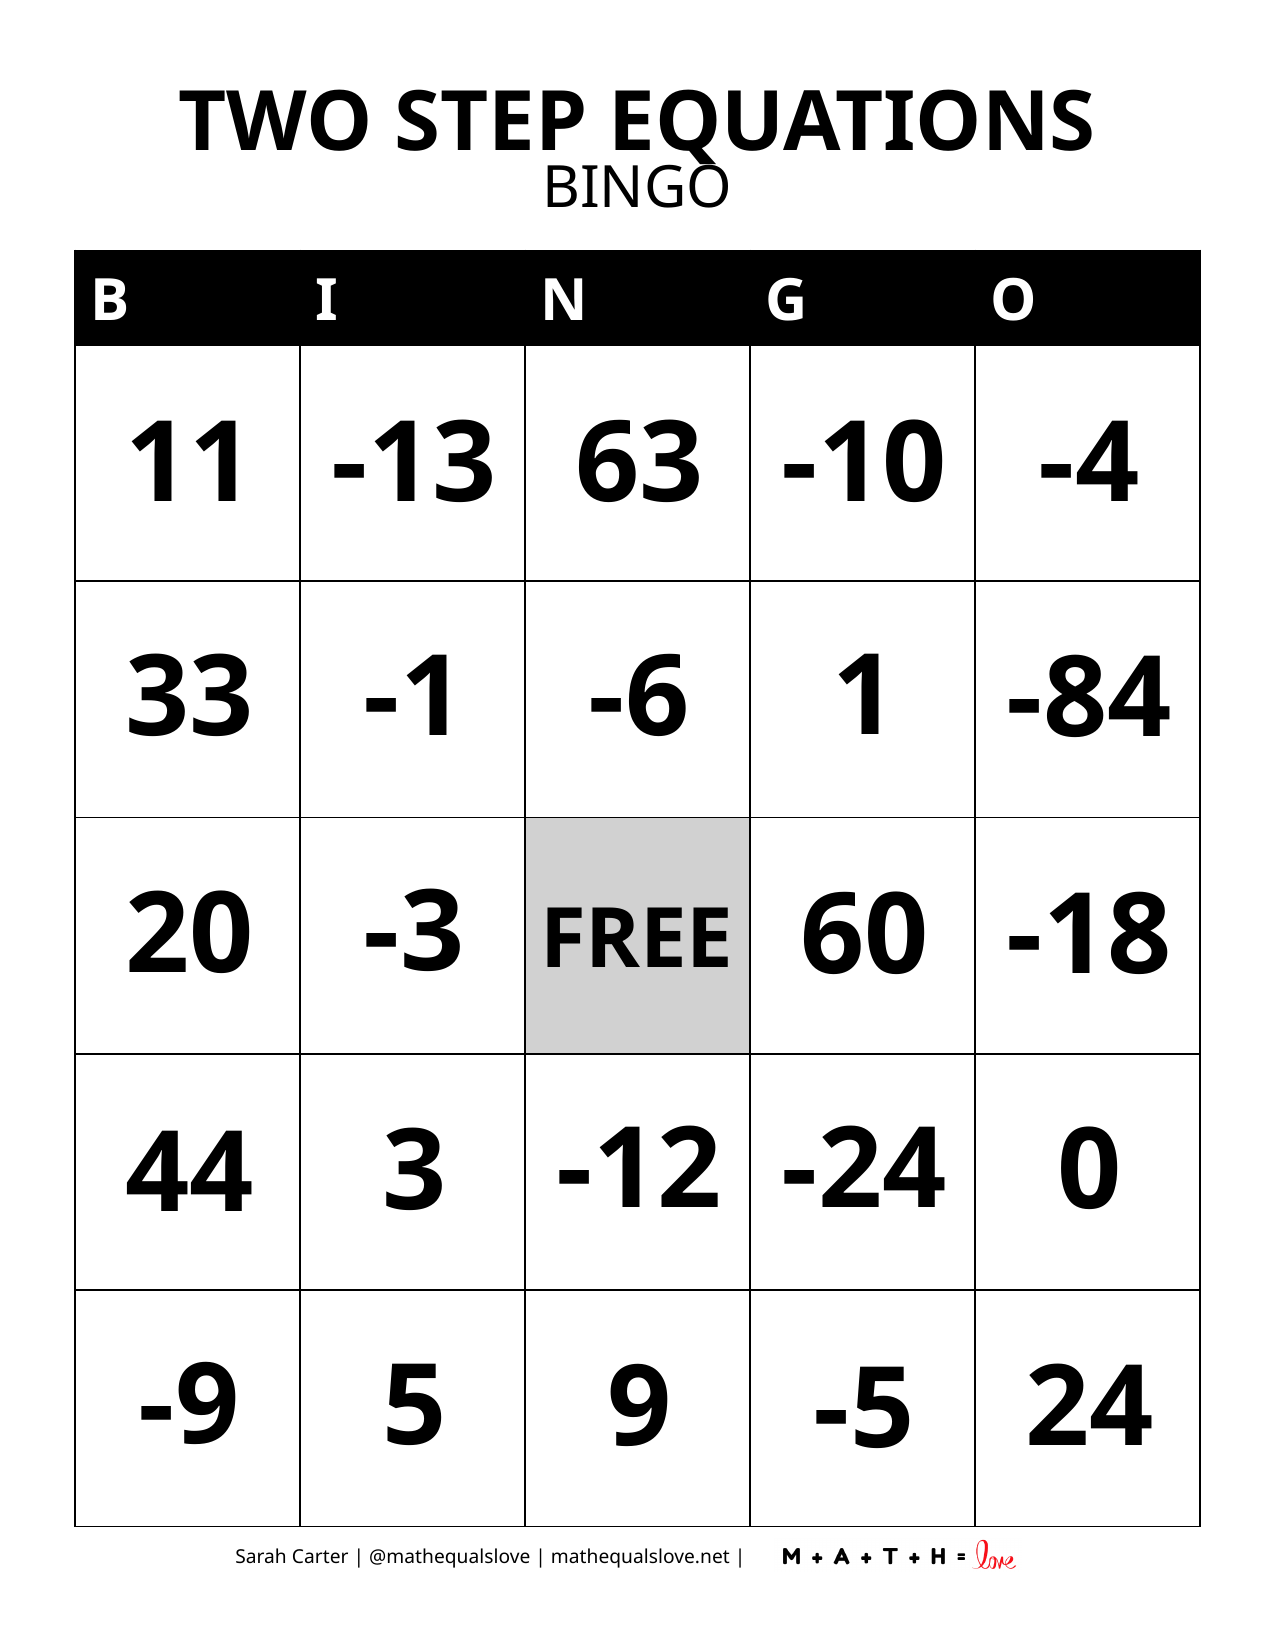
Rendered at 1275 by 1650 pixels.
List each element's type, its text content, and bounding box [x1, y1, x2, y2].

table_cell [301, 1423, 524, 1526]
text_box -13 [300, 433, 528, 481]
text_box -1 [300, 666, 528, 714]
table_cell [751, 582, 974, 665]
table_cell [751, 480, 974, 580]
text_box -6 [528, 666, 753, 714]
text_box -9 [75, 1374, 303, 1422]
table_cell [526, 1424, 749, 1526]
table_cell [976, 1187, 1199, 1289]
text_box -3 [300, 902, 528, 950]
table_cell [751, 346, 974, 432]
text_box -12 [525, 1138, 753, 1186]
table_cell [76, 582, 299, 666]
table_cell [301, 1055, 524, 1141]
table_cell [526, 480, 749, 580]
table_cell [301, 714, 524, 817]
table_cell [301, 1291, 524, 1375]
table_cell [976, 1424, 1199, 1526]
table_cell [526, 1291, 749, 1376]
table_cell [76, 714, 299, 817]
table_cell [76, 818, 299, 904]
table_cell [76, 346, 299, 433]
text_box 3 [300, 1141, 528, 1189]
table_cell [301, 481, 524, 580]
table_cell [751, 953, 974, 1053]
table_cell [976, 481, 1199, 580]
text_box -18 [975, 905, 1203, 953]
table_cell [301, 950, 524, 1053]
table_header N [526, 251, 749, 344]
text_box 11 [75, 433, 300, 481]
table_cell [976, 953, 1199, 1053]
table_cell [976, 1291, 1199, 1376]
table_cell [76, 1190, 299, 1289]
table_header G [751, 251, 974, 344]
table_cell [301, 818, 524, 902]
text_box 60 [750, 905, 975, 953]
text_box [220, 1535, 1055, 1576]
table_header O [976, 251, 1199, 344]
table_cell [976, 818, 1199, 905]
table_header I [301, 251, 524, 344]
text_box 1 [750, 665, 978, 713]
text_box -24 [753, 1138, 978, 1186]
text_box 24 [975, 1376, 1203, 1424]
table_cell [751, 1291, 974, 1378]
table_cell [526, 346, 749, 432]
table_cell [976, 715, 1199, 817]
table_cell [526, 714, 749, 817]
table_cell [751, 818, 974, 905]
text_box -5 [750, 1378, 978, 1426]
text_box -10 [753, 432, 978, 480]
table_cell [76, 481, 299, 580]
table_cell [976, 582, 1199, 667]
text_box 63 [525, 432, 753, 480]
table_cell [76, 1291, 299, 1374]
table_cell [301, 346, 524, 433]
table_cell [976, 346, 1199, 433]
table_cell [301, 582, 524, 666]
table_cell FREE [526, 818, 749, 1053]
text_box -4 [975, 433, 1203, 481]
table_cell [751, 1055, 974, 1138]
table_cell [751, 1186, 974, 1289]
text_box 5 [300, 1375, 528, 1423]
table_cell [751, 1426, 974, 1526]
table_cell [526, 1186, 749, 1289]
table_header B [76, 251, 299, 344]
table_cell [76, 952, 299, 1053]
text_box 20 [75, 904, 303, 952]
text_box 9 [525, 1376, 753, 1424]
table_cell [976, 1055, 1199, 1139]
table_cell [301, 1189, 524, 1289]
text_box 44 [75, 1142, 303, 1190]
text_box -84 [975, 667, 1203, 715]
text_box BINGO [74, 175, 1200, 226]
table_cell [751, 713, 974, 817]
text_box TWO STEP EQUATIONS [74, 59, 1200, 175]
table_cell [526, 582, 749, 666]
table_cell [76, 1055, 299, 1142]
text_box 33 [75, 666, 300, 714]
table_cell [526, 1055, 749, 1138]
table_cell [76, 1422, 299, 1526]
text_box 0 [975, 1139, 1203, 1187]
